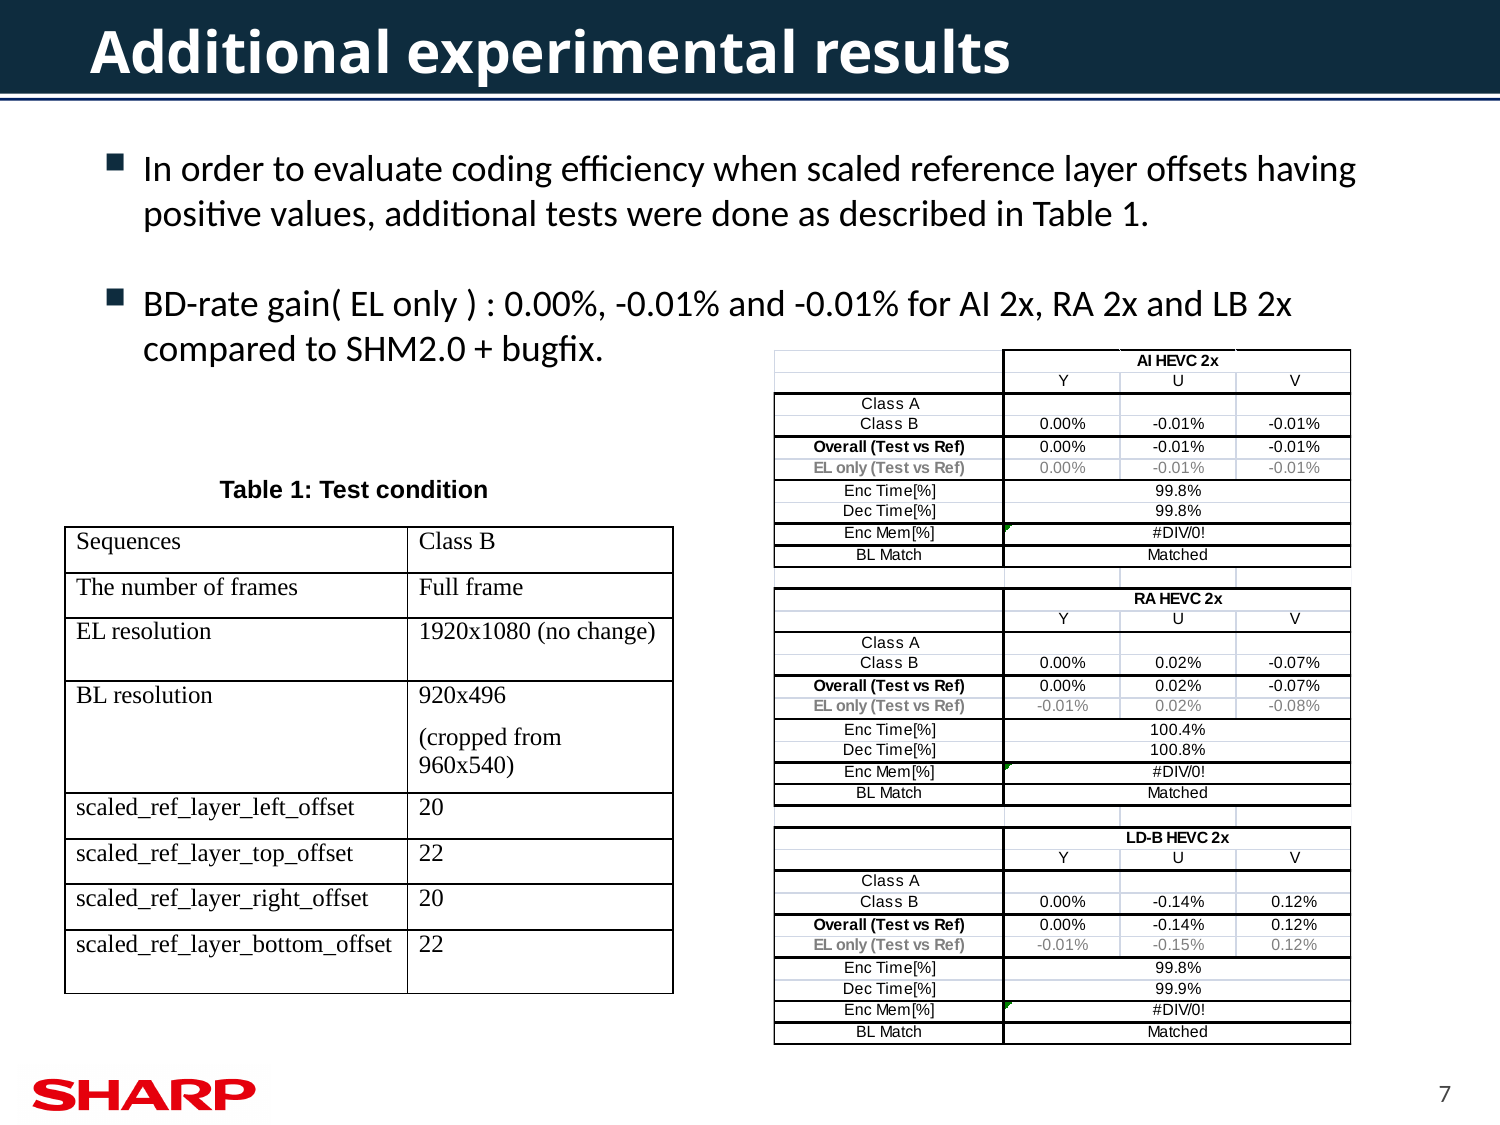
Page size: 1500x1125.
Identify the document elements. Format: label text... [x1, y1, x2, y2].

table_cell 20 [408, 885, 672, 929]
picture [773, 349, 1353, 1047]
text_box Table 1: Test condition [213, 468, 496, 510]
picture [17, 1064, 271, 1125]
table_cell scaled_ref_layer_left_offset [66, 794, 407, 838]
table_cell scaled_ref_layer_top_offset [66, 840, 407, 883]
table_cell 22 [408, 931, 672, 993]
list In order to evaluate coding efficiency when scaled reference layer offsets having positive values, additional tests were done as described in Table 1. BD-rate gain( EL only ) : 0.00%, -0.01% and -0.01% for AI 2x, RA 2x and LB 2x compared to SHM2.0 + bugfix. [74, 128, 1426, 1051]
table_header Sequences [66, 528, 407, 572]
table_cell 1920x1080 (no change) [408, 619, 672, 680]
table_cell BL resolution [66, 682, 407, 792]
table_cell scaled_ref_layer_right_offset [66, 885, 407, 929]
table_cell The number of frames [66, 574, 407, 617]
table_cell 22 [408, 840, 672, 883]
table_cell 20 [408, 794, 672, 838]
table_cell 920x496 (cropped from 960x540) [408, 682, 672, 792]
table_cell Full frame [408, 574, 672, 617]
table_cell scaled_ref_layer_bottom_offset [66, 931, 407, 993]
table_header Class B [408, 528, 672, 572]
title Additional experimental results [74, 15, 1426, 85]
slide_number 7 [1345, 1062, 1467, 1108]
table_cell EL resolution [66, 619, 407, 680]
